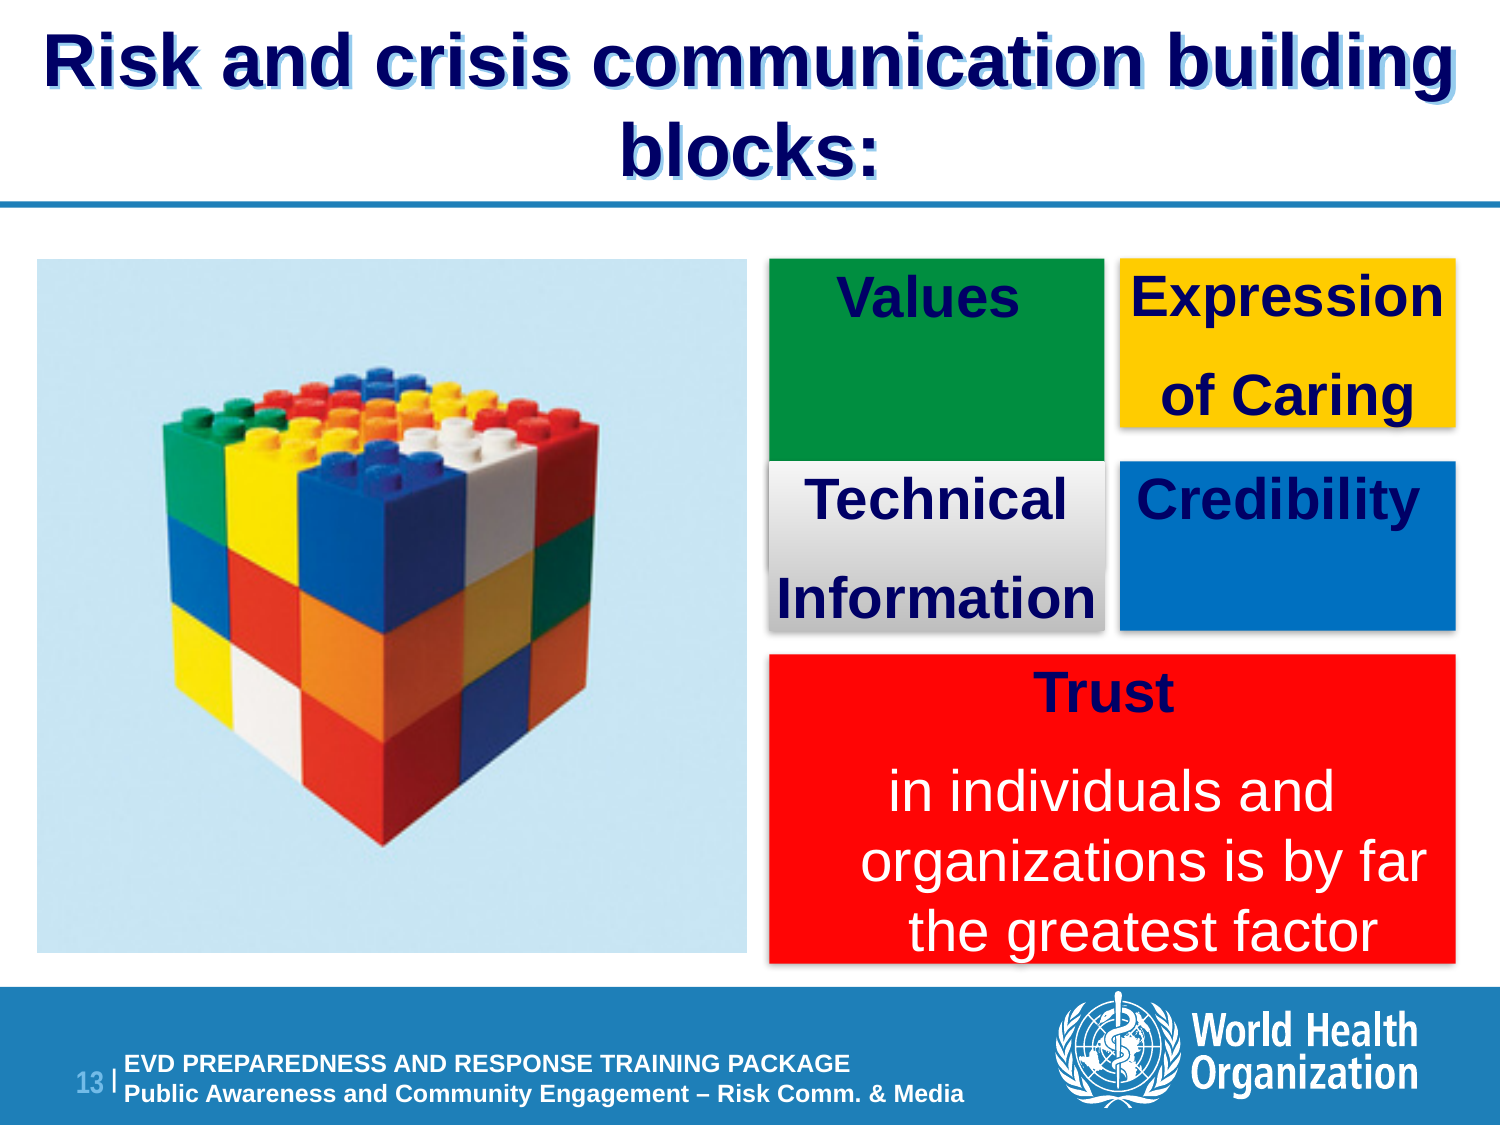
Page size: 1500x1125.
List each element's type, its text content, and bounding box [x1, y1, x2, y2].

picture [37, 259, 748, 953]
title Risk and crisis communication building blocks: [0, 0, 1500, 204]
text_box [769, 258, 1456, 973]
